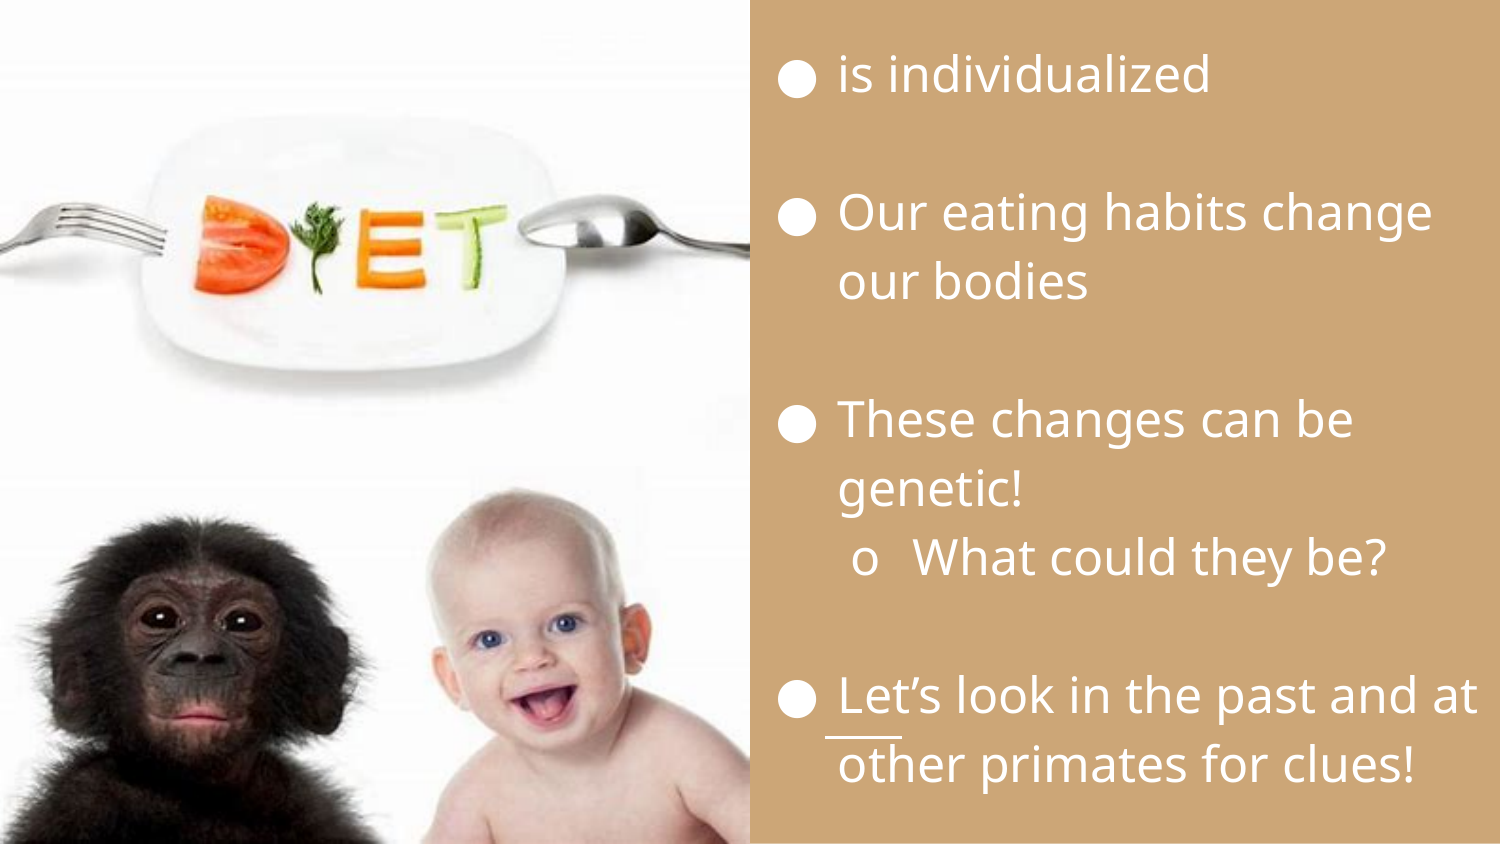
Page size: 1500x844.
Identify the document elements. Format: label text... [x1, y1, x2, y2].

list is individualized Our eating habits change our bodies These changes can be genetic! What could they be? Let’s look in the past and at other primates for clues! [754, 18, 1498, 625]
picture [0, 0, 751, 844]
